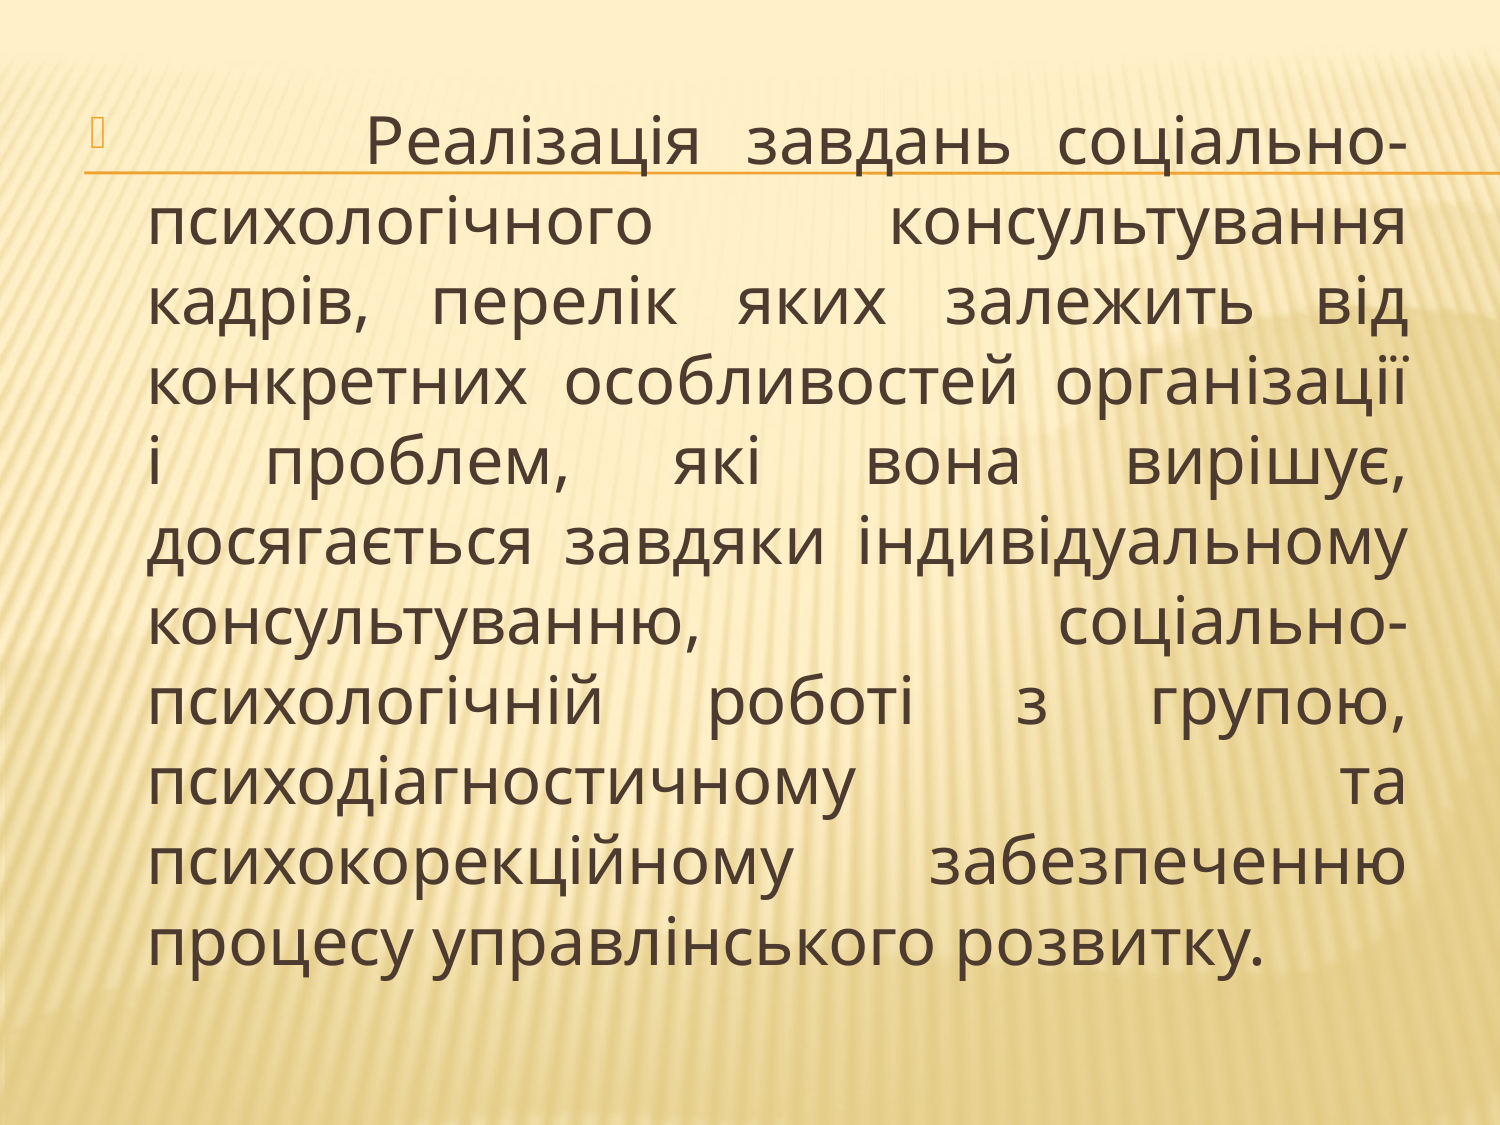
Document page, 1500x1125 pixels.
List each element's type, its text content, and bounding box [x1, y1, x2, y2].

list Реалізація завдань соціально-психологічного консультування кадрів, перелік яких залежить від конкретних особливостей організації і проблем, які вона вирішує, досягається завдяки індивідуальному консультуванню, соціально-психологічній роботі з групою, психодіагностичному та психокорекційному забезпеченню процесу управлінського розвитку. [75, 90, 1425, 1038]
